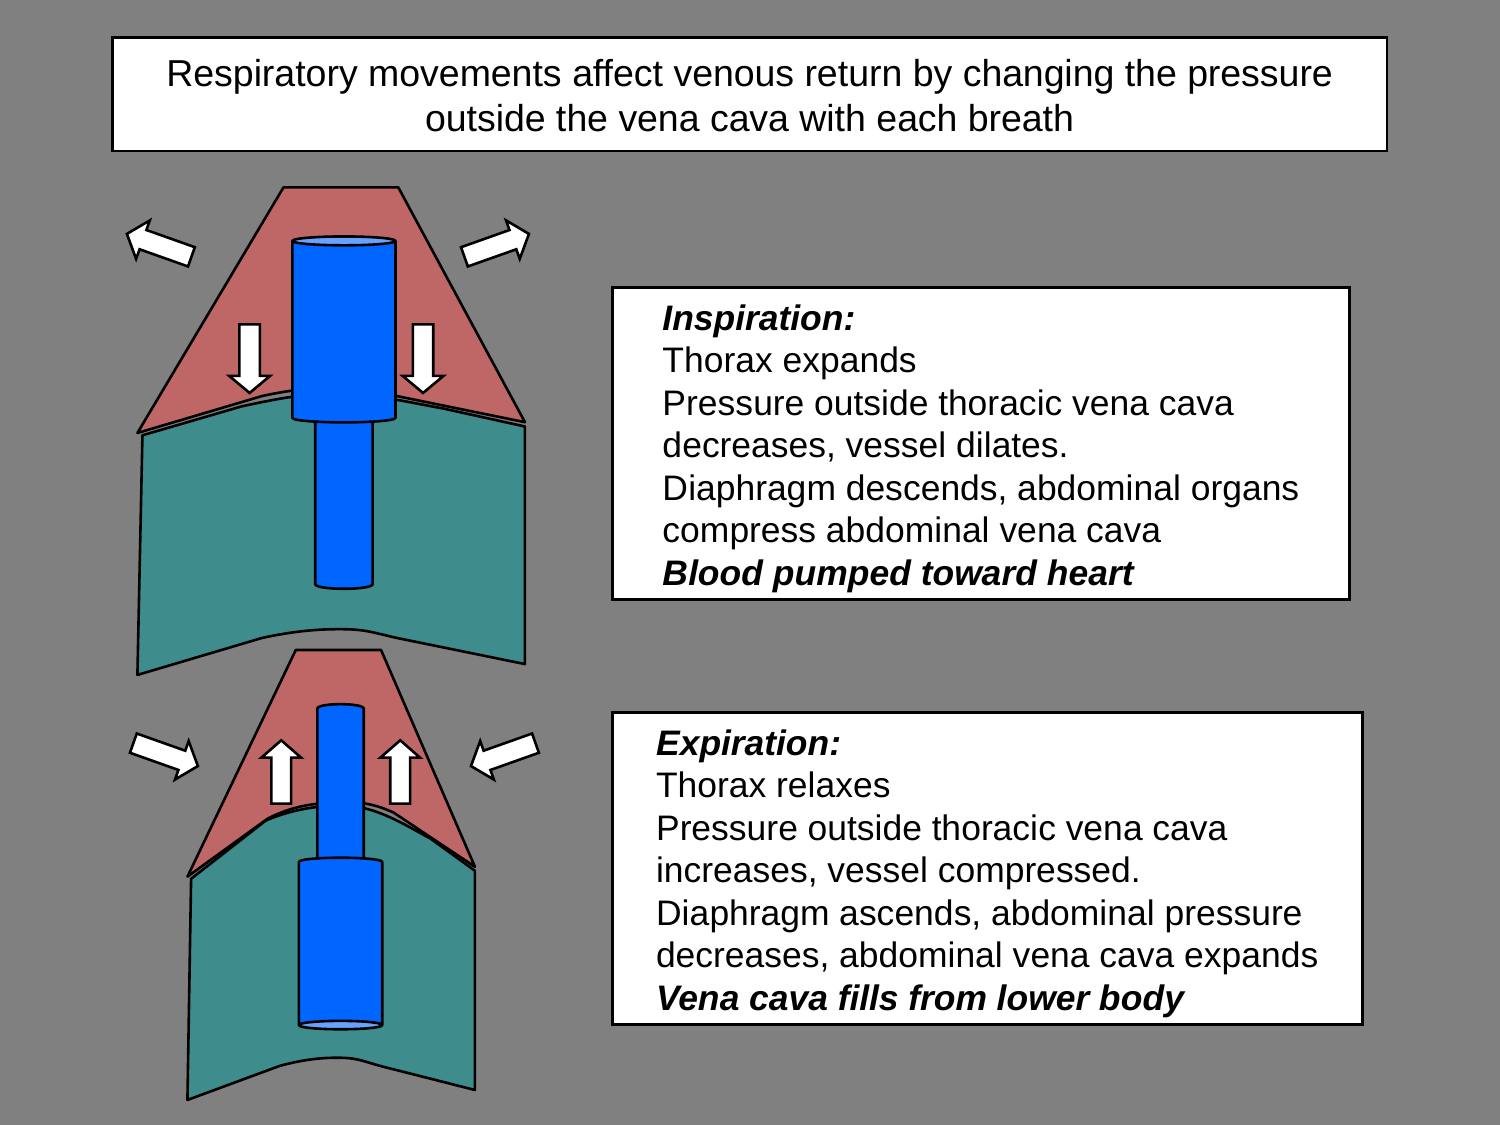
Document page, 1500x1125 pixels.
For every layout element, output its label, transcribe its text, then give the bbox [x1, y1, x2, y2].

text_box [229, 324, 271, 393]
text_box [461, 220, 529, 267]
text_box [315, 422, 373, 589]
text_box [479, 733, 539, 780]
text_box [292, 236, 396, 423]
text_box [137, 187, 525, 433]
text_box [402, 324, 444, 393]
text_box Expiration: Thorax relaxes Pressure outside thoracic vena cava increases, vessel compressed. Diaphragm ascends, abdominal pressure decreases, abdominal vena cava expands Vena cava fills from lower body [612, 712, 1363, 1025]
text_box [187, 649, 476, 1101]
text_box [126, 220, 195, 267]
text_box Inspiration: Thorax expands Pressure outside thoracic vena cava decreases, vessel dilates. Diaphragm descends, abdominal organs compress abdominal vena cava Blood pumped toward heart [612, 287, 1350, 600]
title Respiratory movements affect venous return by changing the pressure outside the vena cava with each breath [111, 36, 1388, 152]
text_box [137, 396, 525, 675]
text_box [129, 733, 182, 780]
